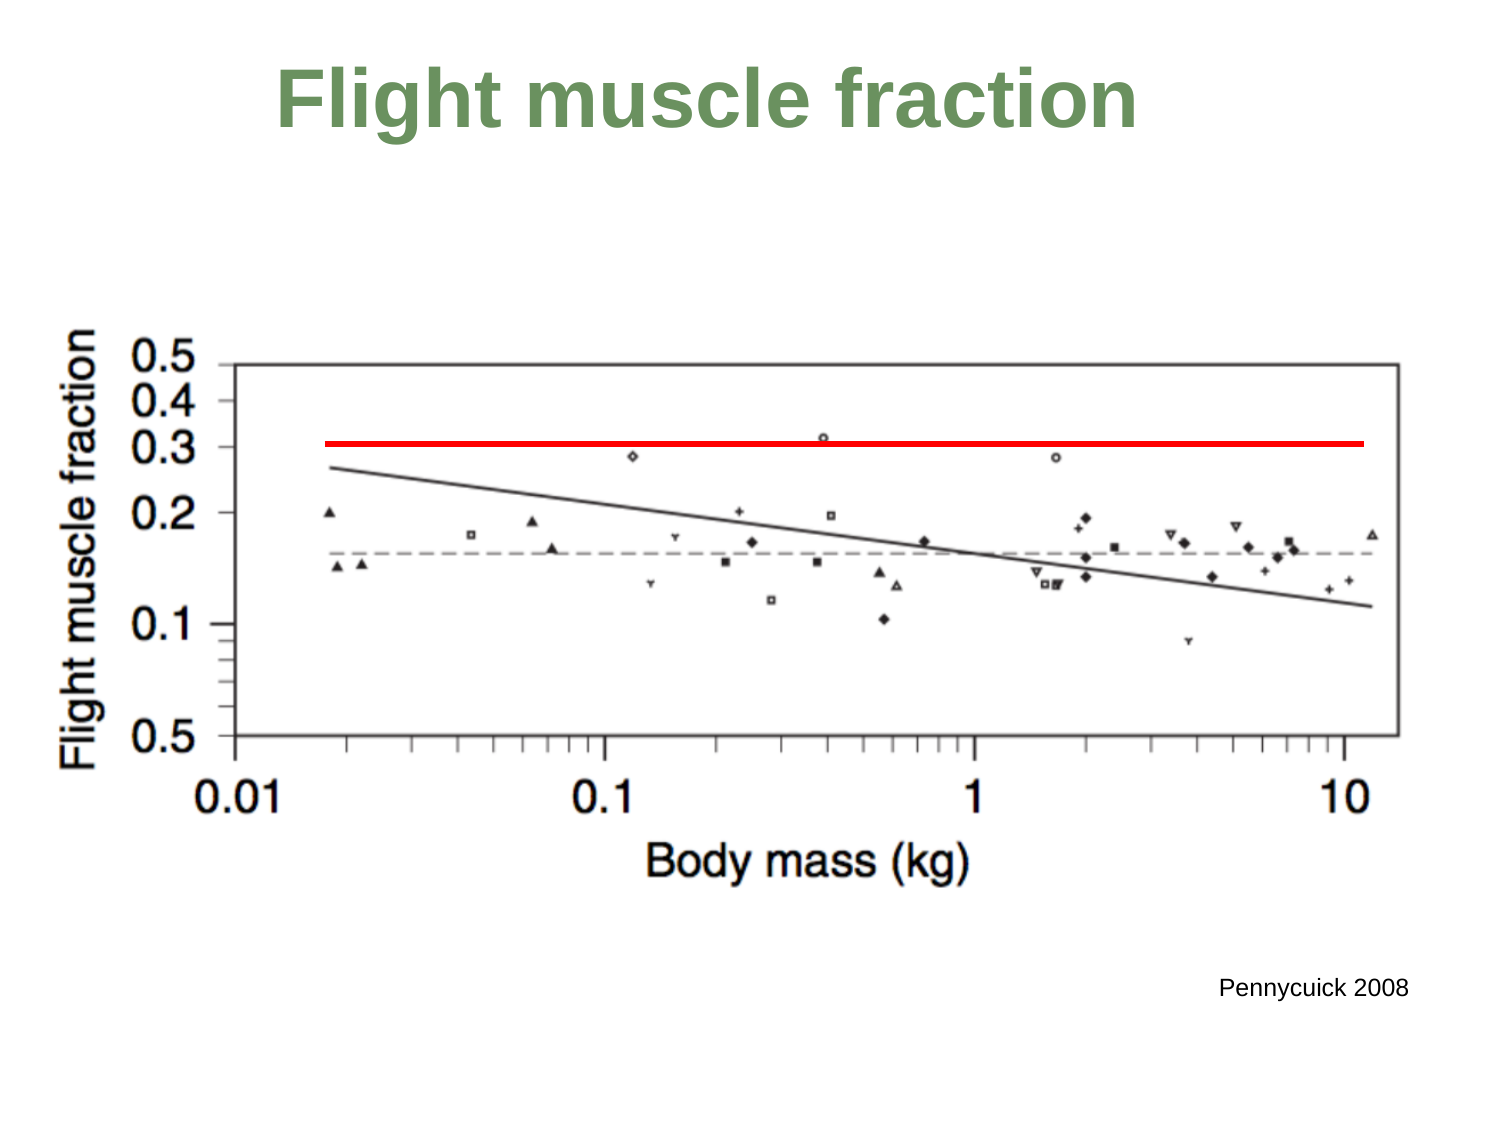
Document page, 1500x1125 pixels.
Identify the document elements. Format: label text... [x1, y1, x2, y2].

text_box Pennycuick 2008 [1203, 964, 1425, 1009]
picture [0, 278, 1500, 905]
title Flight muscle fraction [211, 0, 1212, 194]
